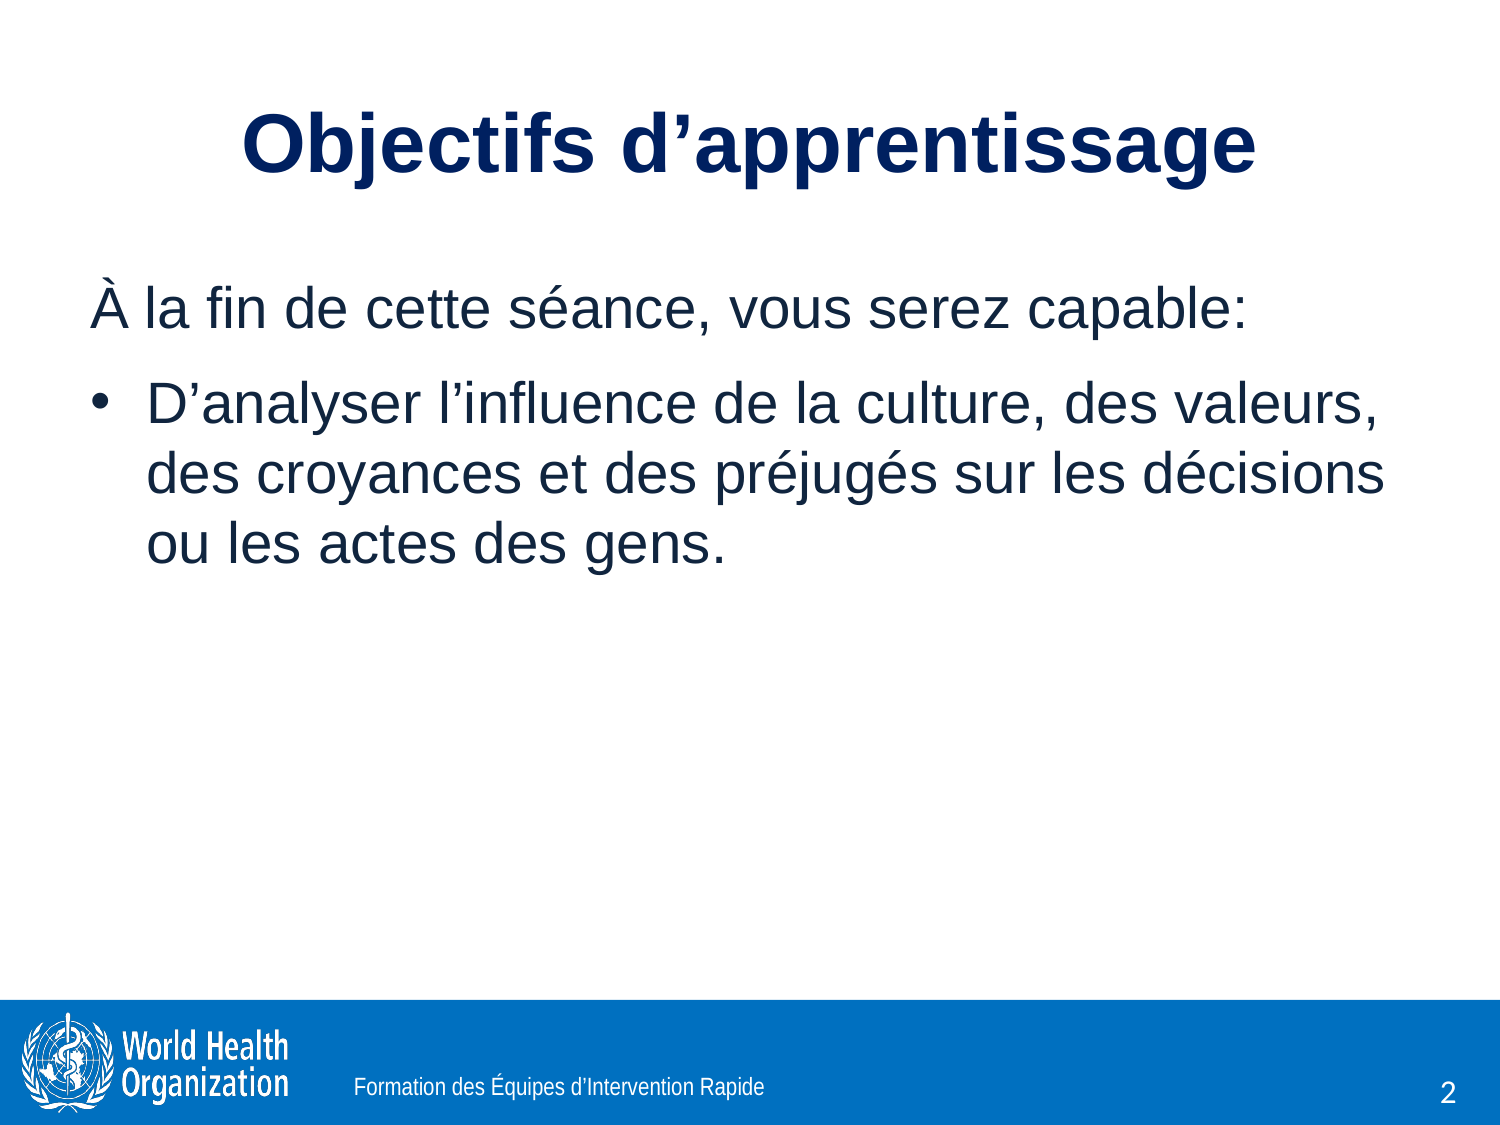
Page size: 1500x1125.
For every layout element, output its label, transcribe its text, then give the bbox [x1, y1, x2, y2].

title Objectifs d’apprentissage [75, 45, 1425, 233]
picture [21, 1012, 288, 1113]
list À la fin de cette séance, vous serez capable: D’analyser l’influence de la culture, des valeurs, des croyances et des préjugés sur les décisions ou les actes des gens. [75, 262, 1425, 1005]
